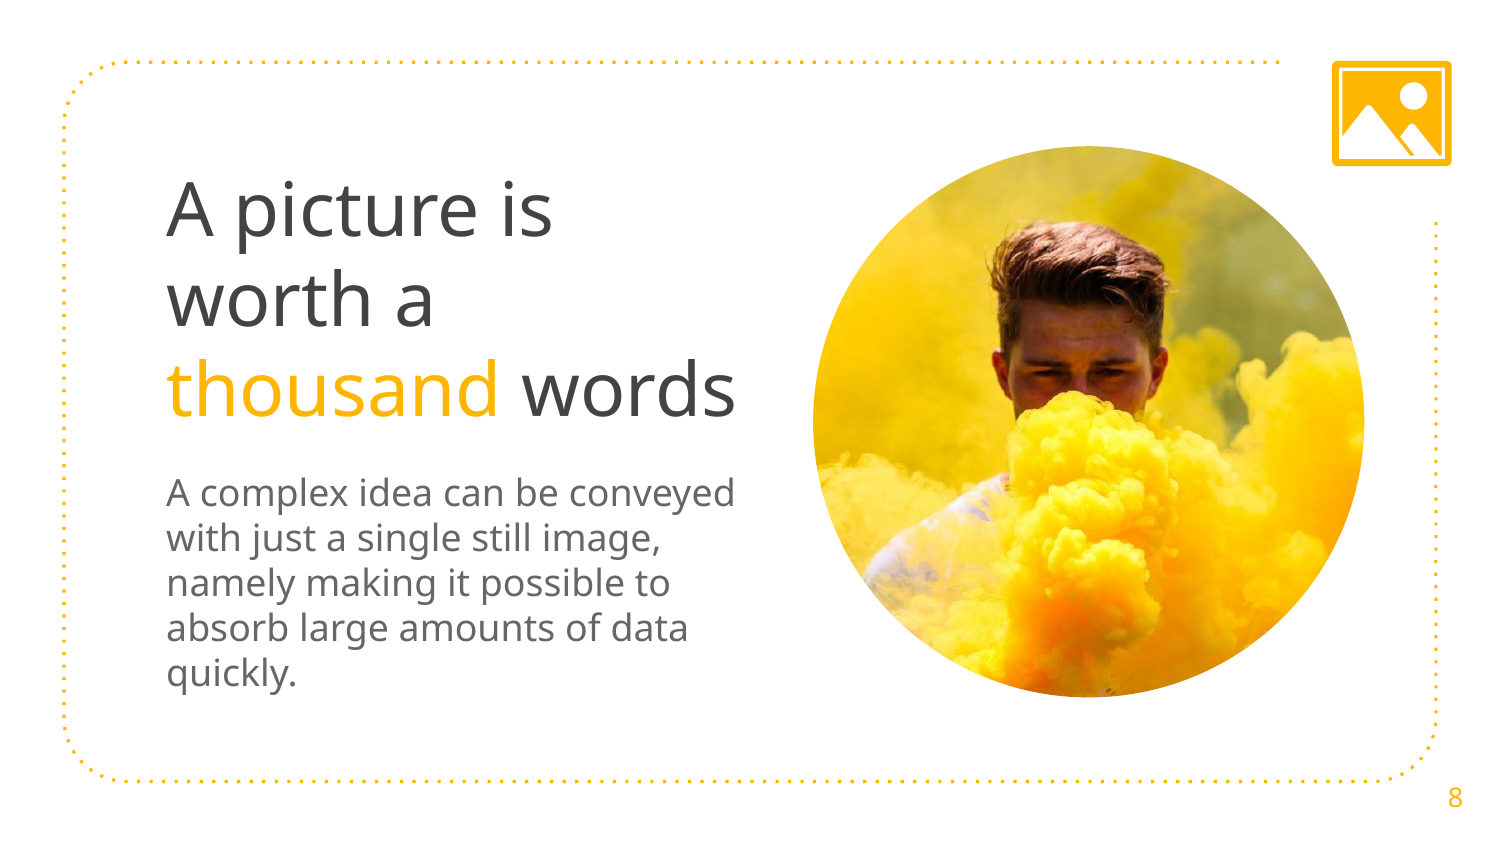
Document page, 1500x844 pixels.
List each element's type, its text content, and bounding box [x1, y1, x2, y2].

picture [812, 145, 1365, 698]
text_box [1331, 60, 1452, 167]
list A complex idea can be conveyed with just a single still image, namely making it possible to absorb large amounts of data quickly. [151, 454, 787, 698]
title A picture is worth a thousand words [151, 146, 787, 287]
slide_number 8 [1411, 753, 1500, 844]
